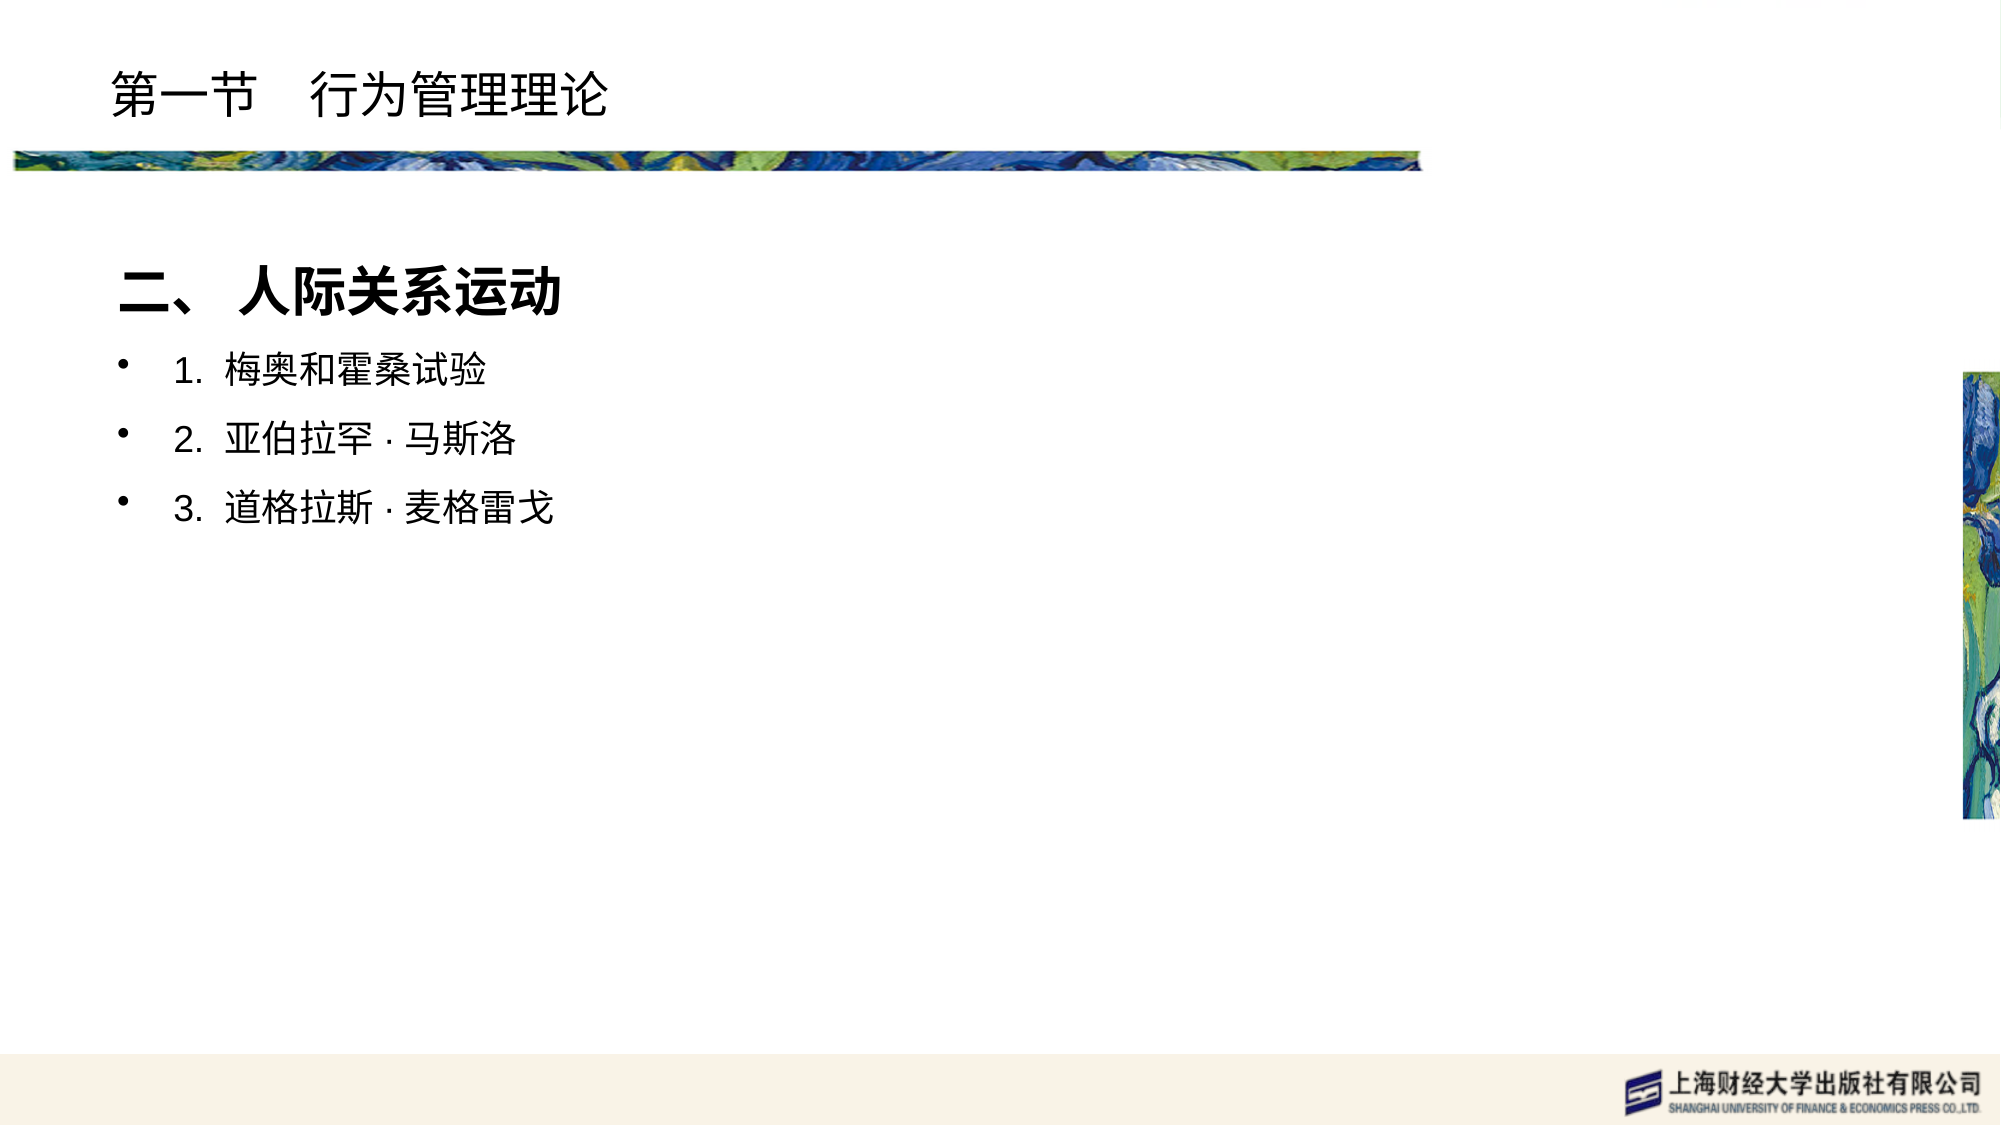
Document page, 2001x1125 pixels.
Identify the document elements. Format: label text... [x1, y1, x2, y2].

title 第一节 行为管理理论 [94, 42, 1451, 146]
list 二、 人际关系运动 1. 梅奥和霍桑试验 2. 亚伯拉罕·马斯洛 3. 道格拉斯·麦格雷戈 [102, 233, 1898, 1032]
picture [0, 0, 2001, 1125]
